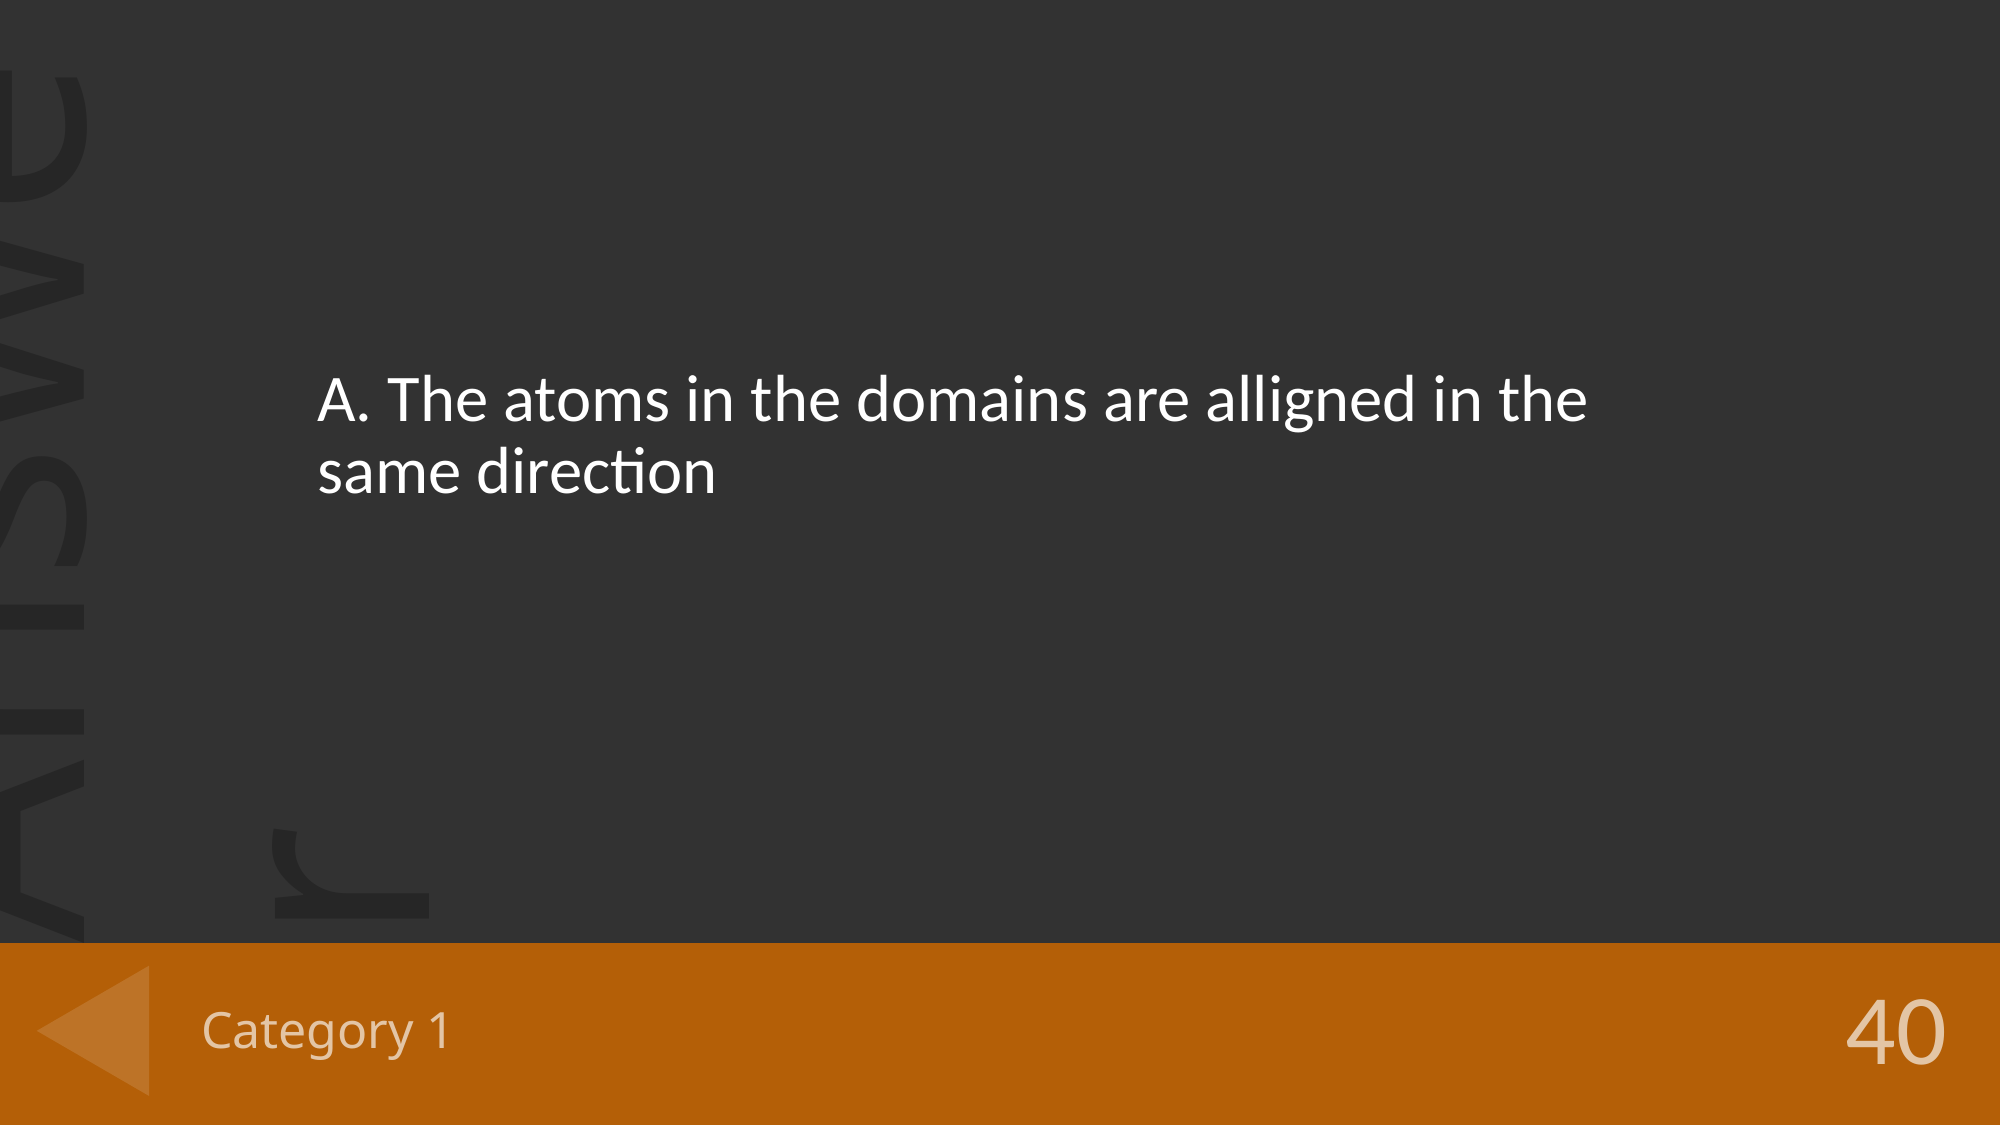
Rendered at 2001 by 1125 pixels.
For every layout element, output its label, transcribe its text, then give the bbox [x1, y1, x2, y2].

title Category 1 [185, 967, 1494, 1097]
list A. The atoms in the domains are alligned in the same direction [302, 307, 1760, 636]
list 40 [1494, 967, 1963, 1097]
